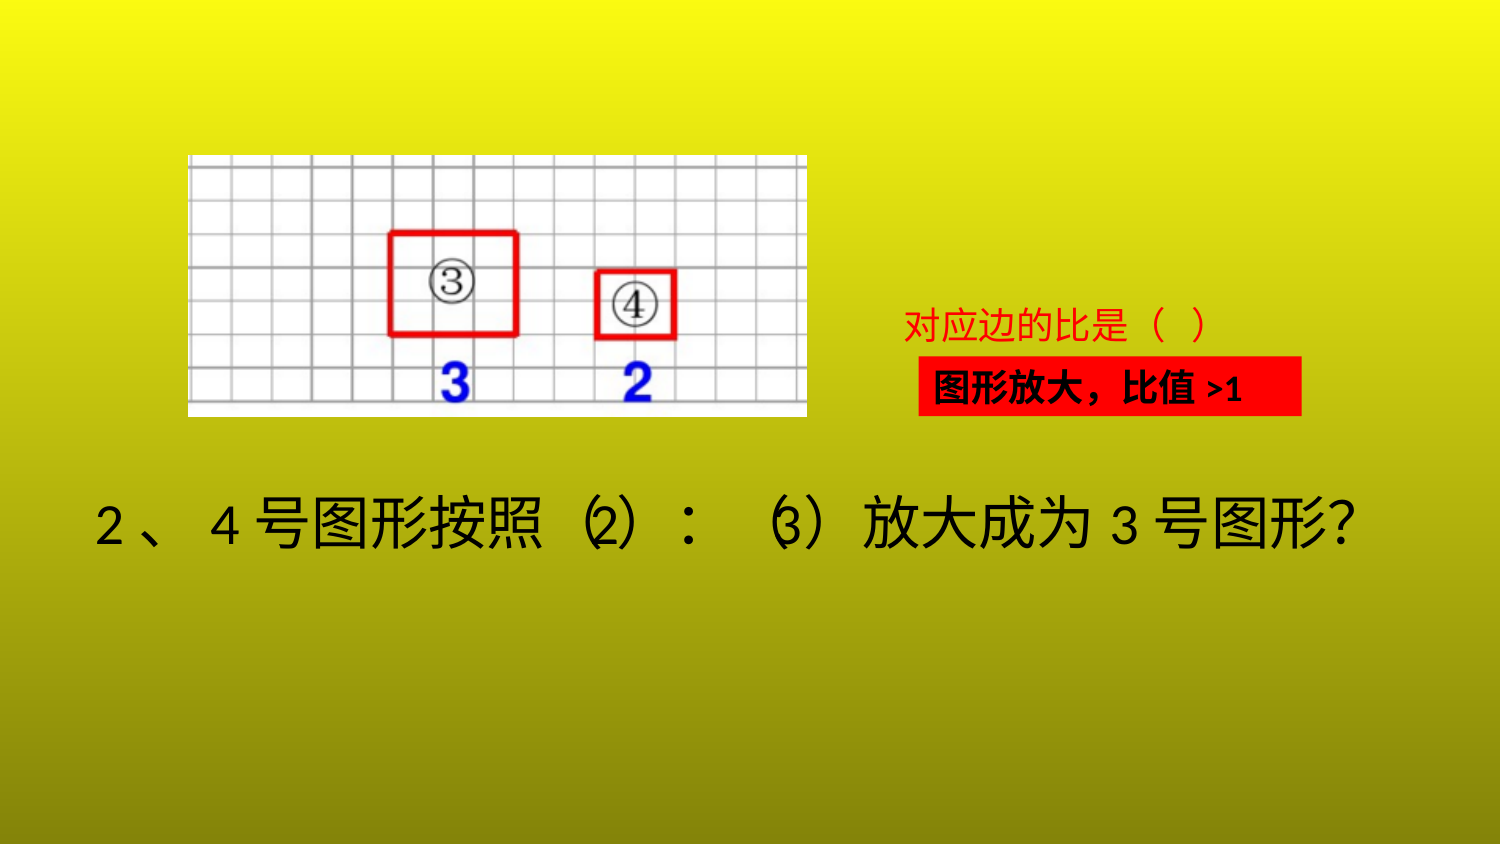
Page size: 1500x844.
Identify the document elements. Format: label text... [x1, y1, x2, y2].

text_box 2、4号图形按照（ ）：（ ）放大成为3号图形？ [635, 478, 757, 564]
text_box 对应边的比是（ ） [888, 294, 1244, 355]
picture [187, 155, 807, 417]
text_box 2、4号图形按照（ ）：（ ）放大成为3号图形？ [817, 478, 1401, 564]
text_box 3 [757, 478, 817, 564]
text_box 2、4号图形按照（ ）：（ ）放大成为3号图形？ [79, 478, 574, 564]
text_box 2 [574, 478, 635, 564]
text_box 图形放大，比值>1 [918, 356, 1302, 417]
